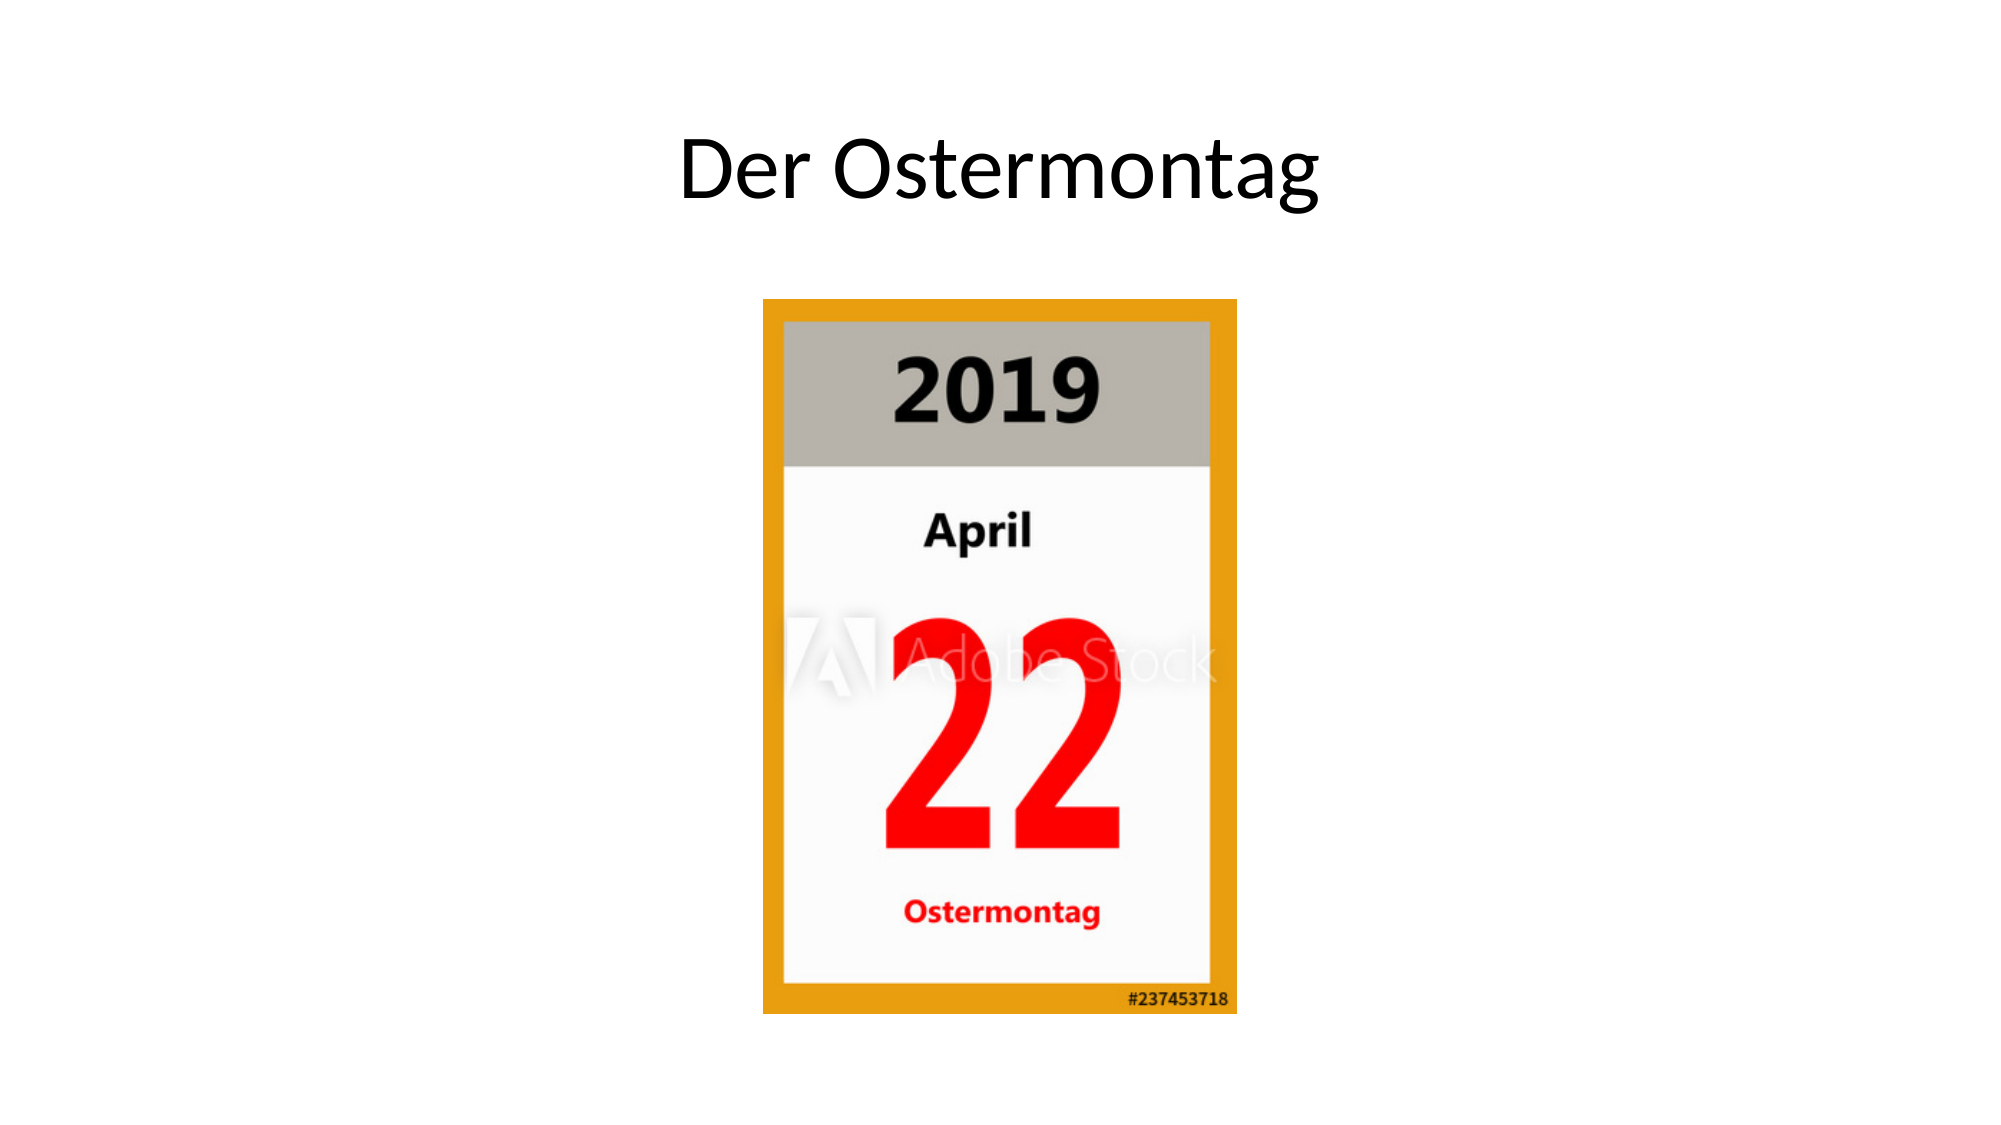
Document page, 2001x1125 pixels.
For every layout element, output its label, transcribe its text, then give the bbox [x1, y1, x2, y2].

title Der Ostermontag [137, 59, 1863, 278]
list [763, 299, 1237, 1014]
